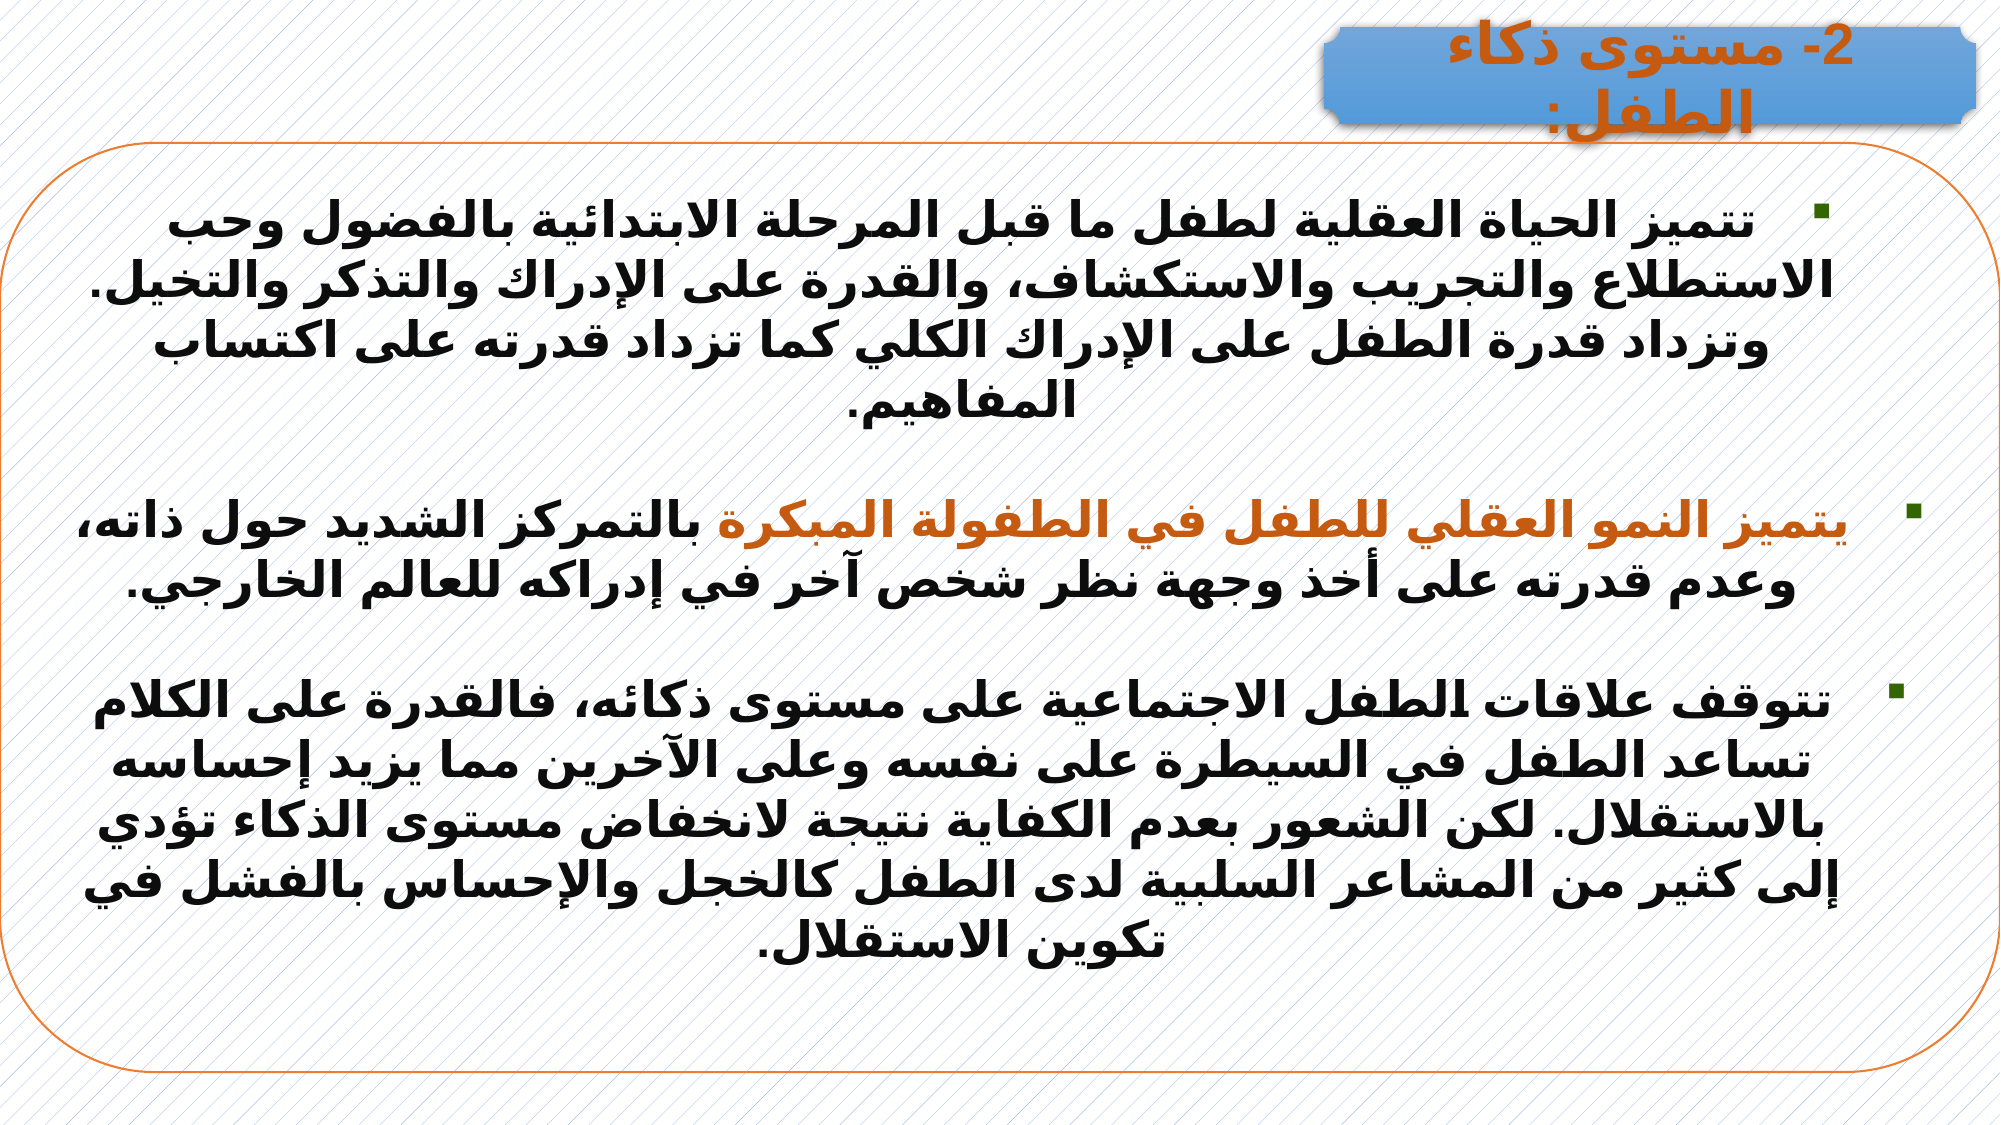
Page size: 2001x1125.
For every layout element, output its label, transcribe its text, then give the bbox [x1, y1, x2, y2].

text_box تتميز الحياة العقلية لطفل ما قبل المرحلة الابتدائية بالفضول وحب الاستطلاع والتجريب والاستكشاف، والقدرة على الإدراك والتذكر والتخيل. وتزداد قدرة الطفل على الإدراك الكلي كما تزداد قدرته على اكتساب المفاهيم. يتميز النمو العقلي للطفل في الطفولة المبكرة بالتمركز الشديد حول ذاته، وعدم قدرته على أخذ وجهة نظر شخص آخر في إدراكه للعالم الخارجي. تتوقف علاقات الطفل الاجتماعية على مستوى ذكائه، فالقدرة على الكلام تساعد الطفل في السيطرة على نفسه وعلى الآخرين مما يزيد إحساسه بالاستقلال. لكن الشعور بعدم الكفاية نتيجة لانخفاض مستوى الذكاء تؤدي إلى كثير من المشاعر السلبية لدى الطفل كالخجل والإحساس بالفشل في تكوين الاستقلال. [0, 141, 2000, 1074]
text_box 2- مستوى ذكاء الطفل: [1324, 27, 1977, 125]
